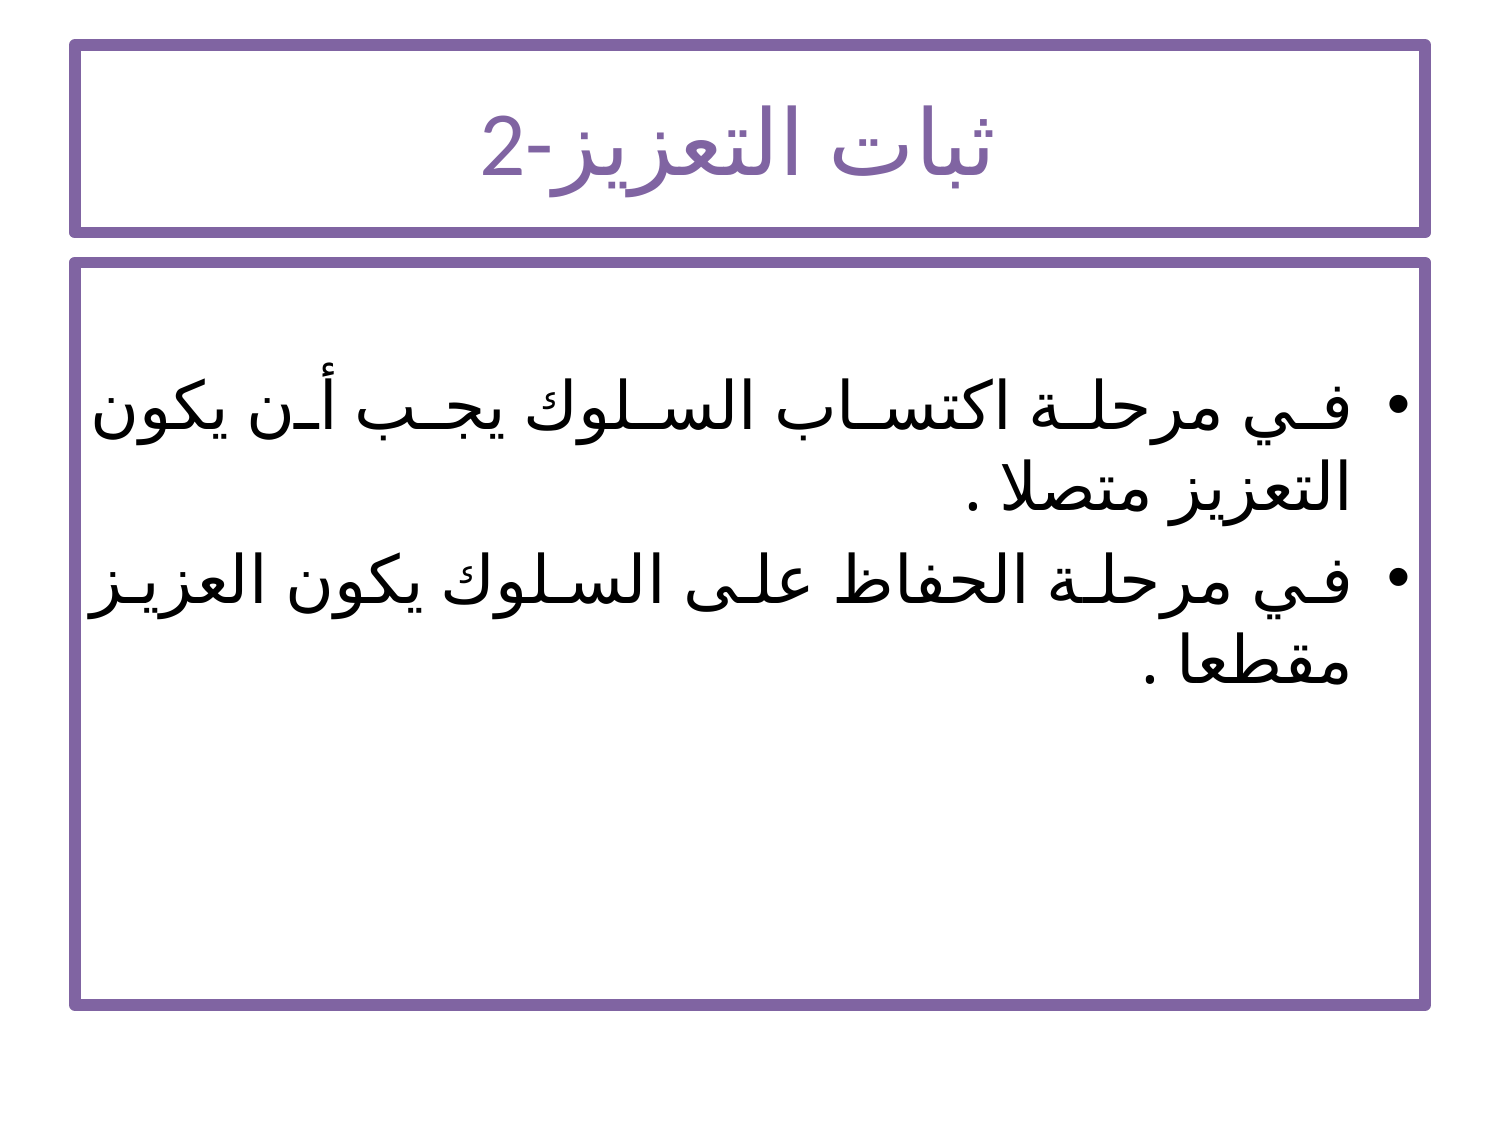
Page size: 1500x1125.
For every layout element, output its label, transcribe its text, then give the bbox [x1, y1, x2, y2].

list في مرحلة اكتساب السلوك يجب أن يكون التعزيز متصلا . في مرحلة الحفاظ على السلوك يكون العزيز مقطعا . [75, 262, 1425, 1005]
title 2-ثبات التعزيز [75, 45, 1425, 233]
